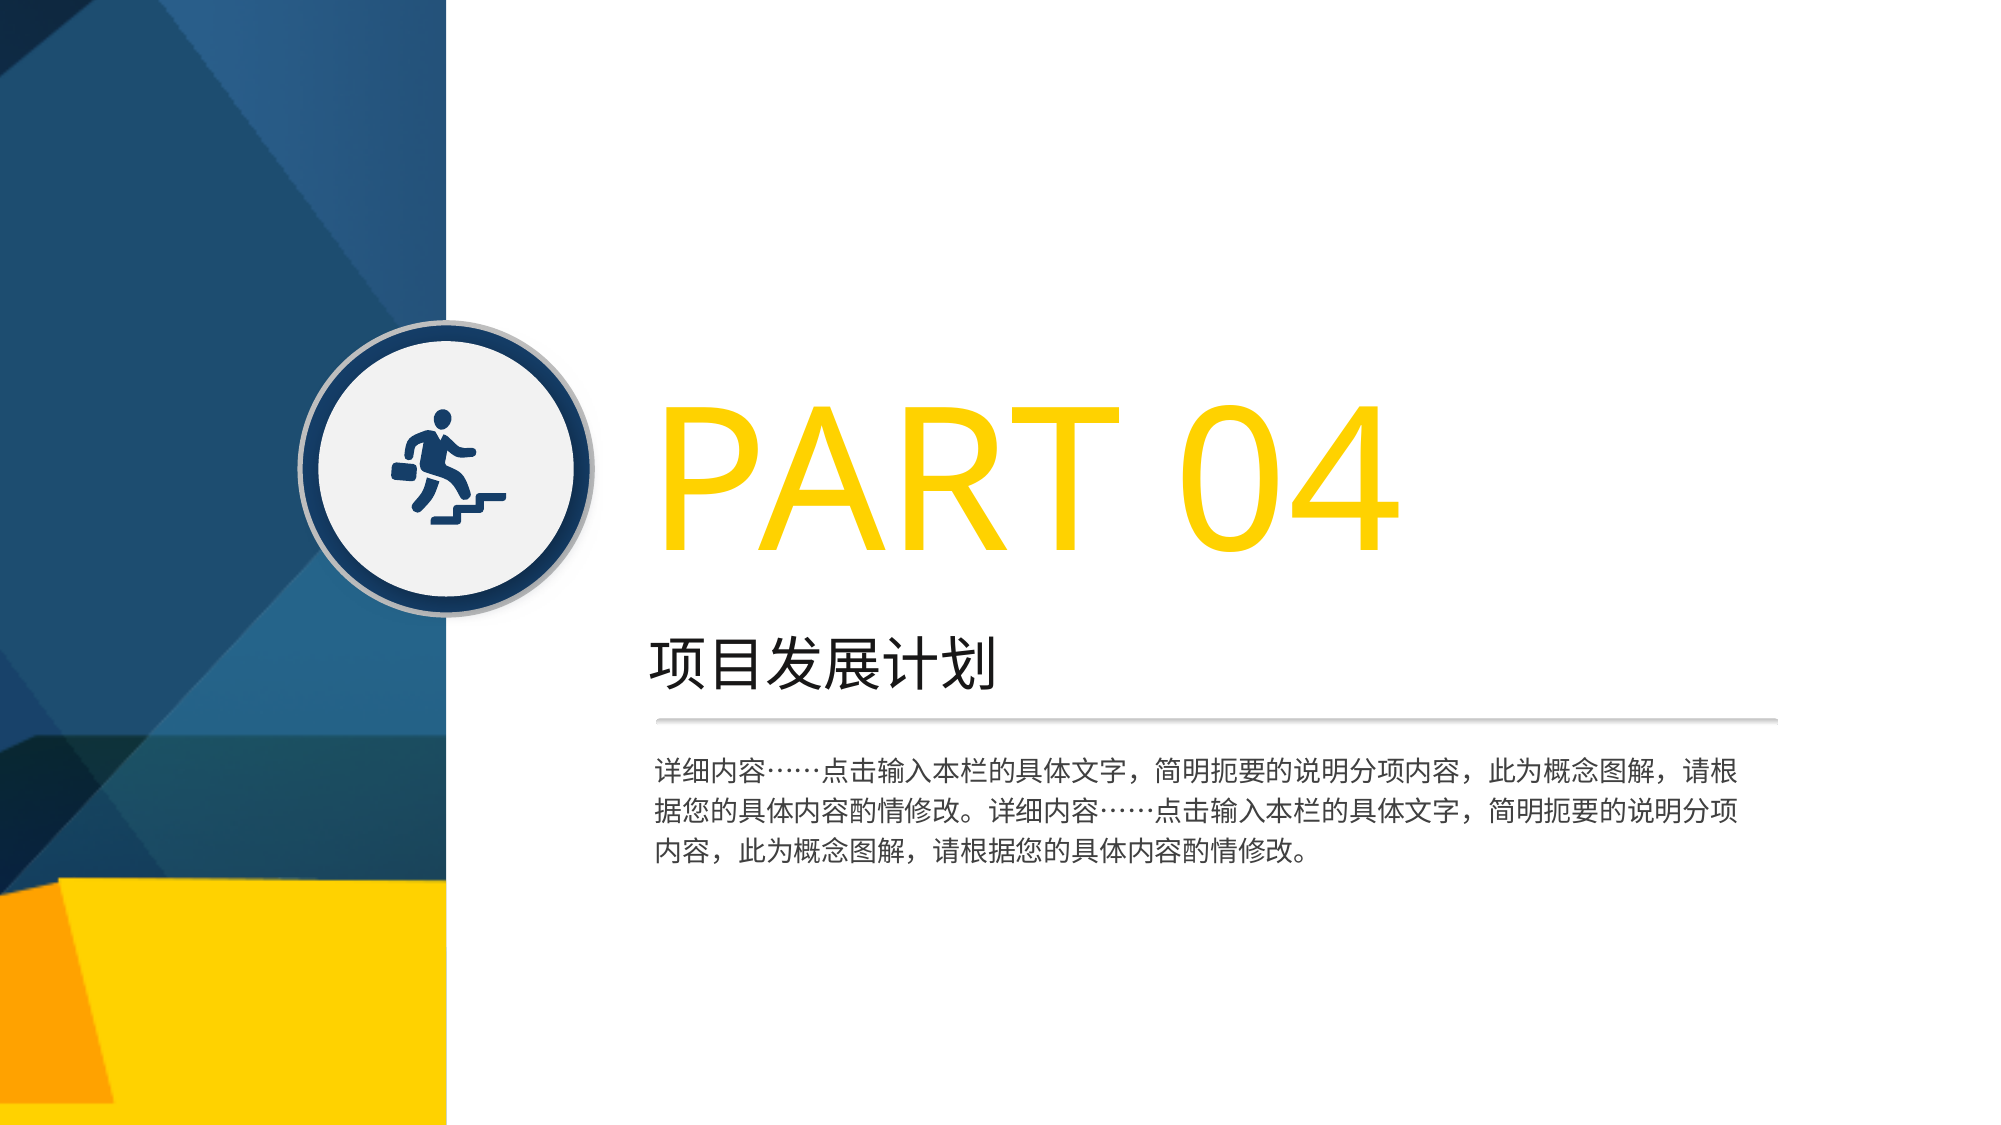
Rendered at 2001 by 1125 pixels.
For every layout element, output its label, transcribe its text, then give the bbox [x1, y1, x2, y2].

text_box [300, 322, 593, 615]
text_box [390, 408, 507, 525]
text_box [655, 717, 1780, 727]
picture [0, 0, 447, 1125]
text_box 项目发展计划 [634, 619, 1178, 705]
text_box PART 04 [632, 343, 1507, 599]
text_box 详细内容……点击输入本栏的具体文字，简明扼要的说明分项内容，此为概念图解，请根据您的具体内容酌情修改。详细内容……点击输入本栏的具体文字，简明扼要的说明分项内容，此为概念图解，请根据您的具体内容酌情修改。 [640, 739, 1779, 875]
